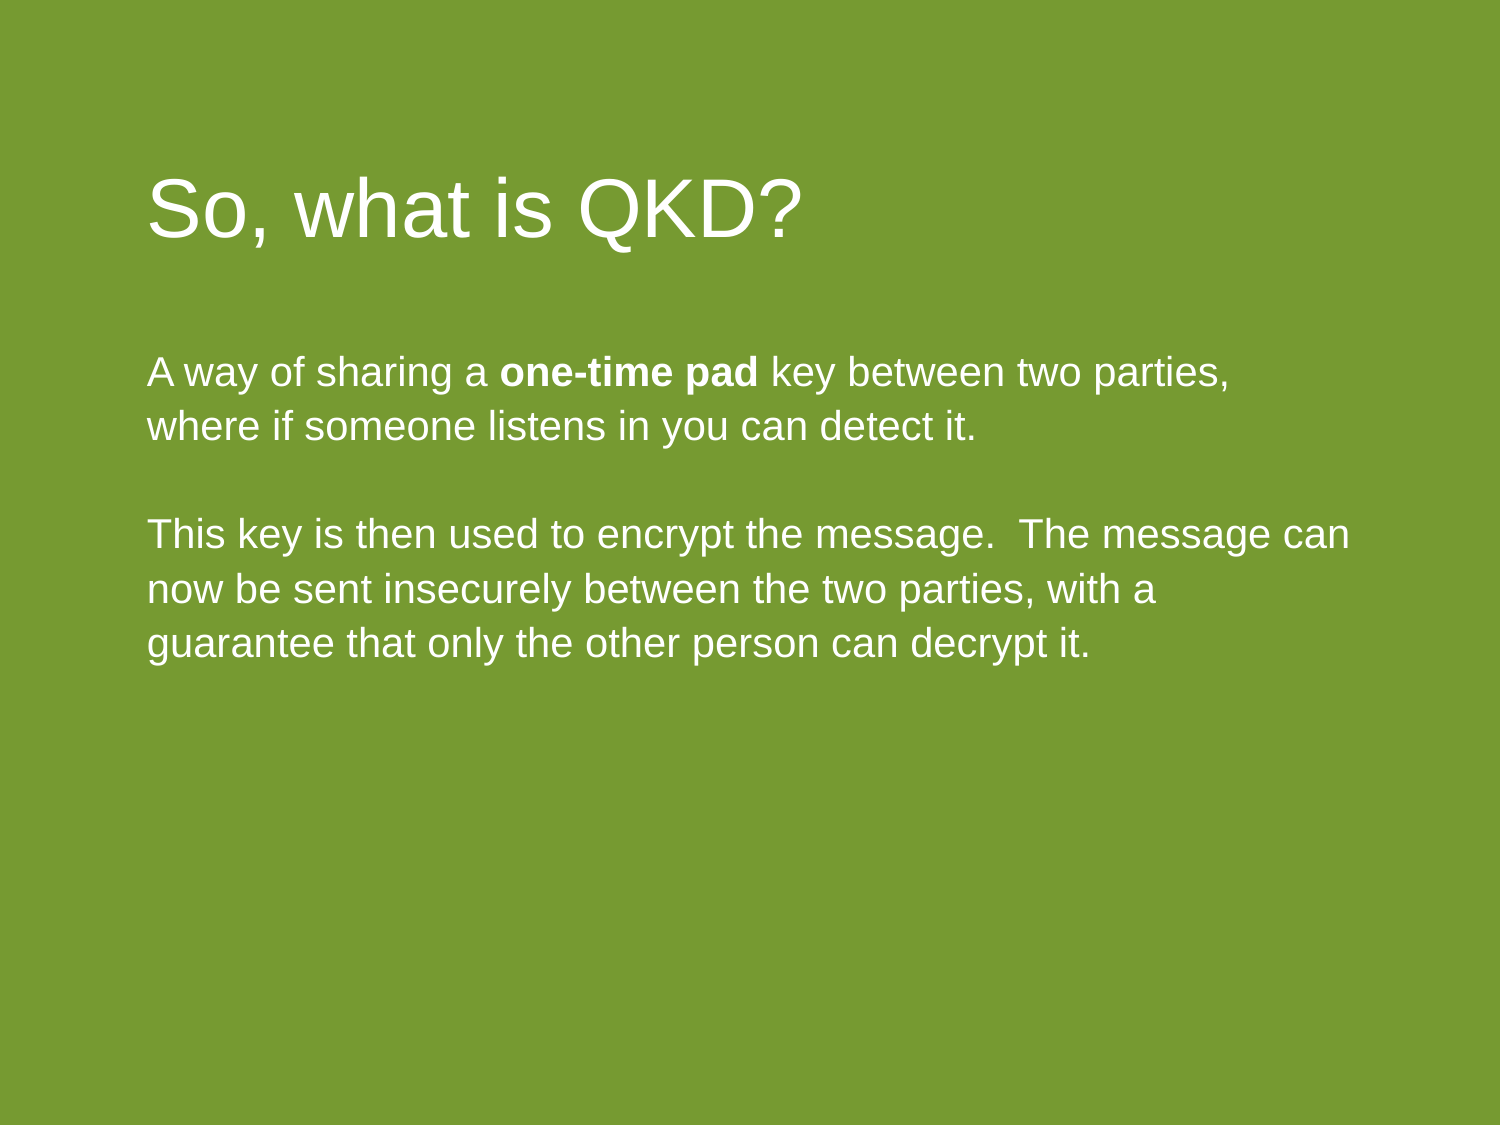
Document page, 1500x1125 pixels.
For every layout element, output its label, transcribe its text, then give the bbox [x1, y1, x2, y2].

title So, what is QKD? [146, 154, 1354, 306]
list A way of sharing a one-time pad key between two parties, where if someone listens in you can detect it. This key is then used to encrypt the message. The message can now be sent insecurely between the two parties, with a guarantee that only the other person can decrypt it. [146, 340, 1354, 869]
